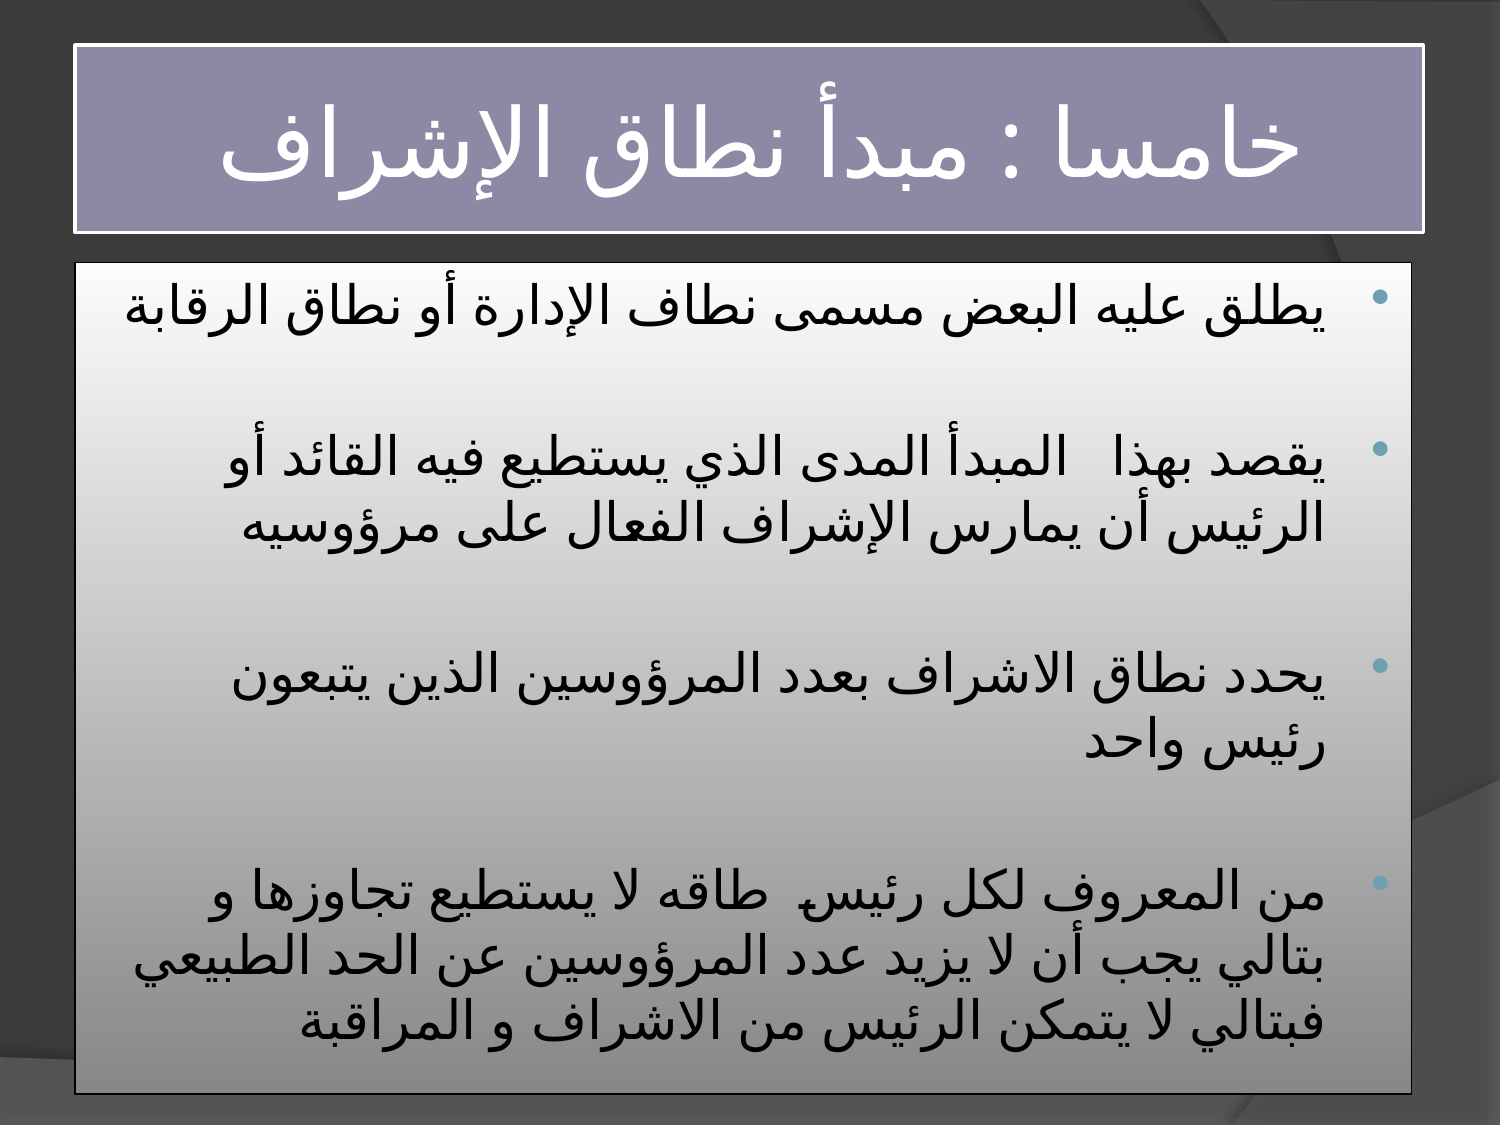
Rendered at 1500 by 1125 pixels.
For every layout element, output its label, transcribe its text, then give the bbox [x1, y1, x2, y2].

title خامسا : مبدأ نطاق الإشراف [73, 43, 1425, 234]
list يطلق عليه البعض مسمى نطاف الإدارة أو نطاق الرقابة يقصد بهذا المبدأ المدى الذي يستطيع فيه القائد أو الرئيس أن يمارس الإشراف الفعال على مرؤوسيه يحدد نطاق الاشراف بعدد المرؤوسين الذين يتبعون رئيس واحد من المعروف لكل رئيس طاقه لا يستطيع تجاوزها و بتالي يجب أن لا يزيد عدد المرؤوسين عن الحد الطبيعي فبتالي لا يتمكن الرئيس من الاشراف و المراقبة [74, 262, 1412, 1095]
